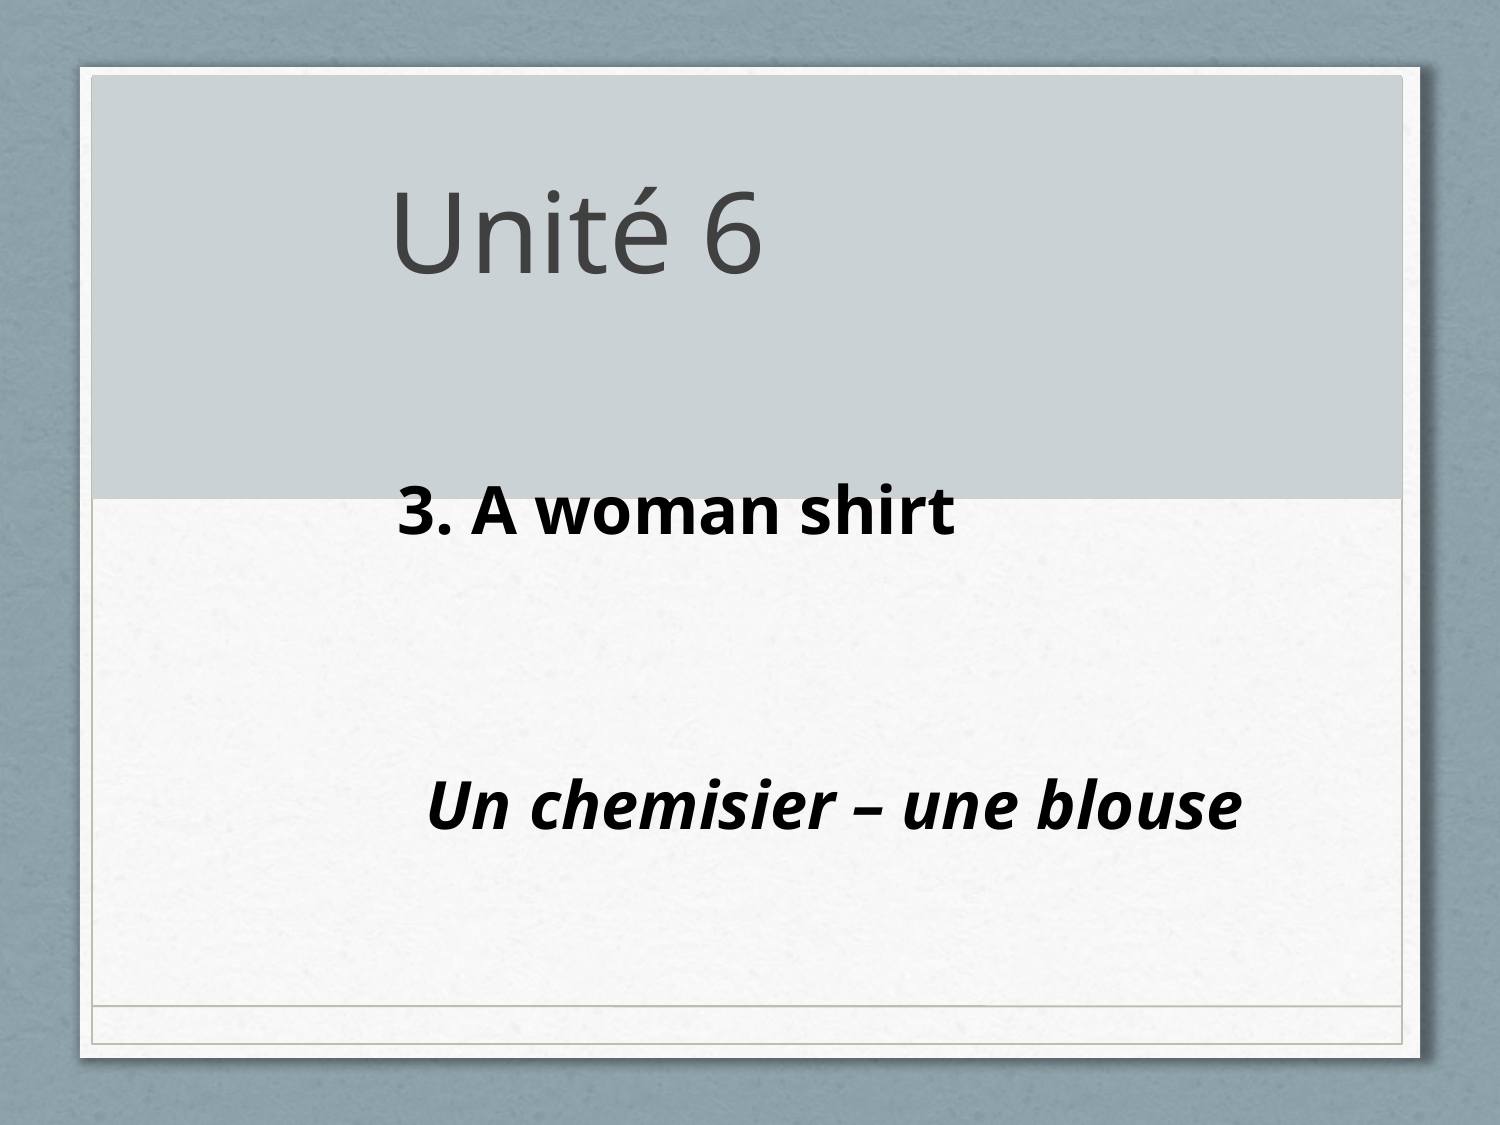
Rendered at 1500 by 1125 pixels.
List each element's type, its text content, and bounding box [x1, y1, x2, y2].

text_box Un chemisier – une blouse [411, 755, 1277, 850]
title Unité 6 [150, 184, 1034, 304]
picture [79, 67, 1421, 1058]
text_box 3. A woman shirt [382, 460, 1034, 626]
